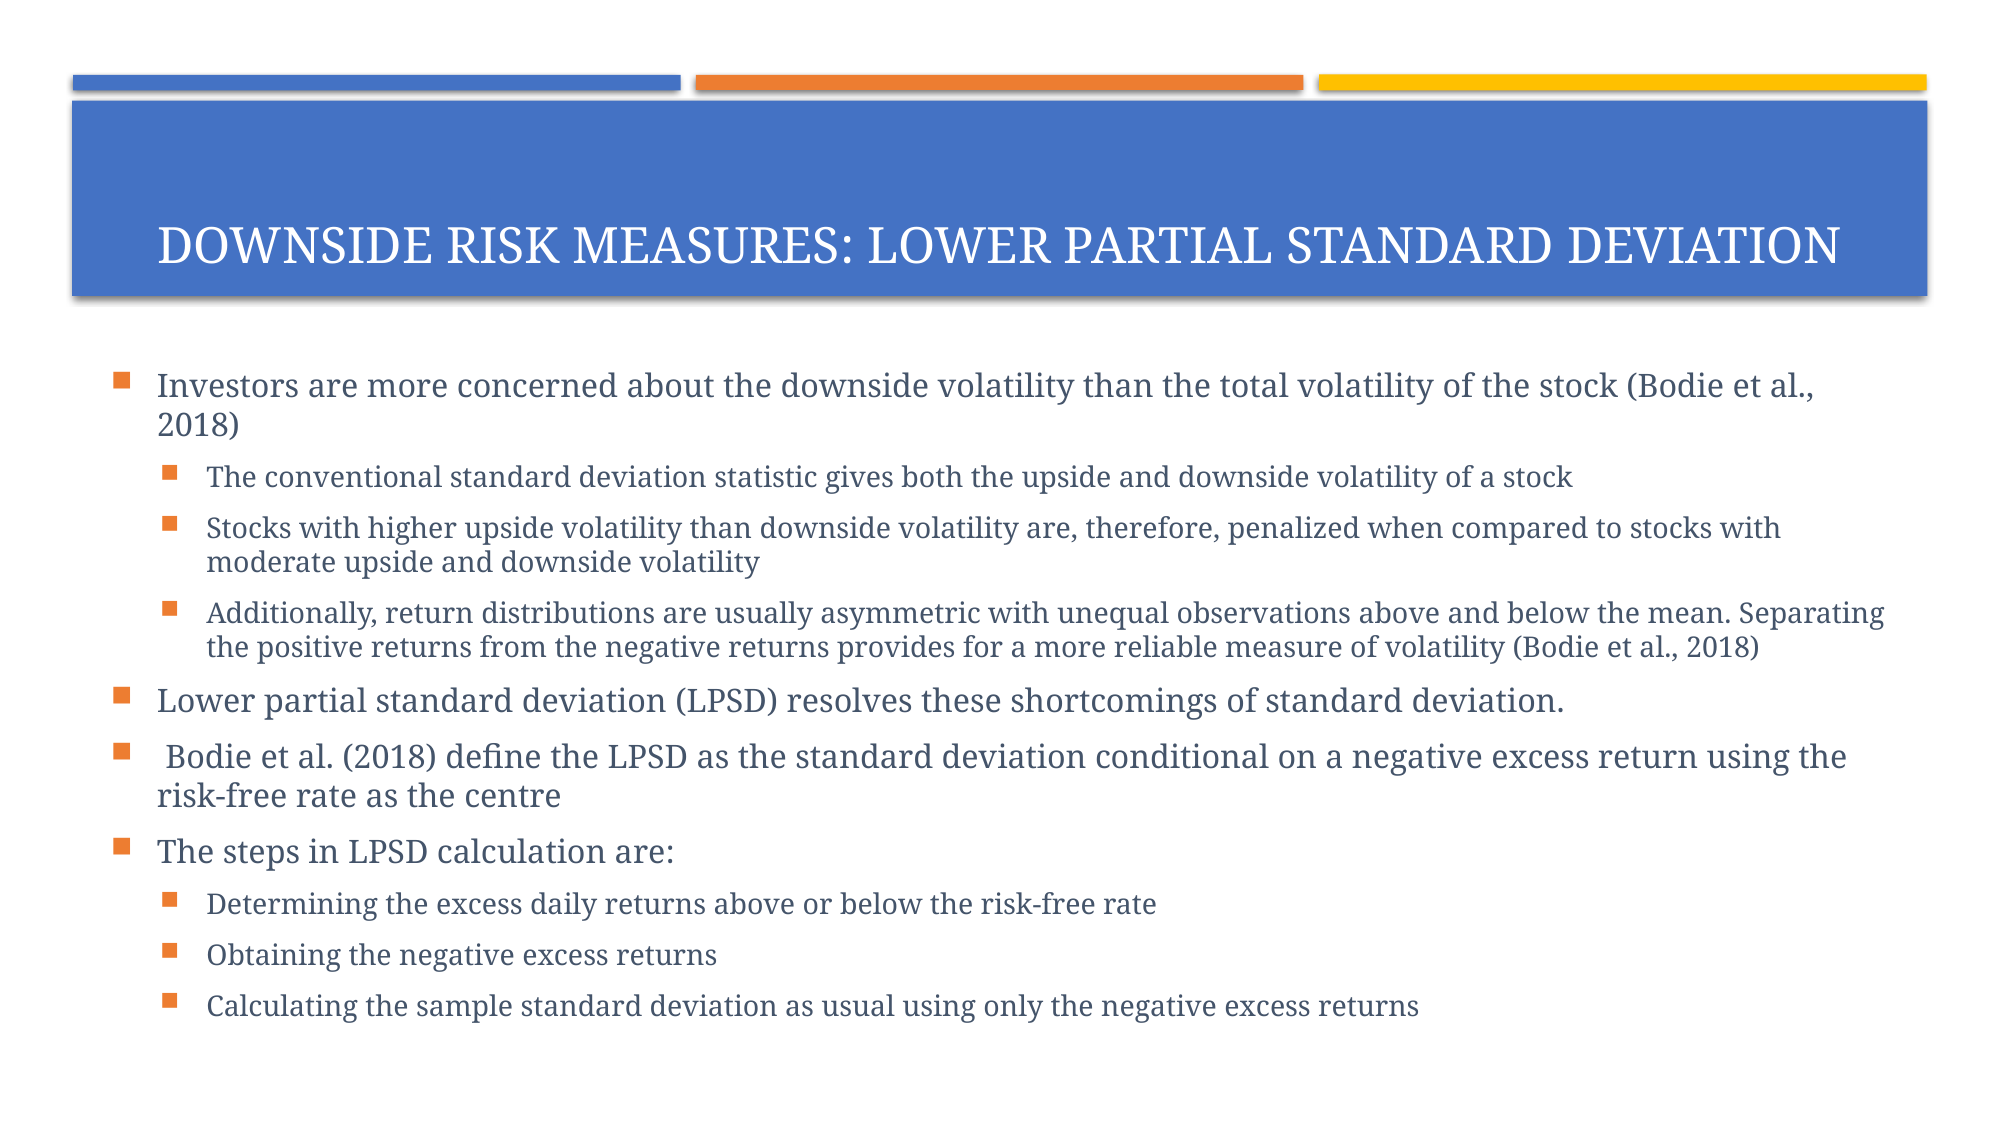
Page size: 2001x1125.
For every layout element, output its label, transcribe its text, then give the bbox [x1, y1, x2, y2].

list Investors are more concerned about the downside volatility than the total volatility of the stock (Bodie et al., 2018) The conventional standard deviation statistic gives both the upside and downside volatility of a stock Stocks with higher upside volatility than downside volatility are, therefore, penalized when compared to stocks with moderate upside and downside volatility Additionally, return distributions are usually asymmetric with unequal observations above and below the mean. Separating the positive returns from the negative returns provides for a more reliable measure of volatility (Bodie et al., 2018) Lower partial standard deviation (LPSD) resolves these shortcomings of standard deviation. Bodie et al. (2018) define the LPSD as the standard deviation conditional on a negative excess return using the risk-free rate as the centre The steps in LPSD calculation are: Determining the excess daily returns above or below the risk-free rate Obtaining the negative excess returns Calculating the sample standard deviation as usual using only the negative excess returns [95, 357, 1905, 1037]
title DOWNSIDE RISK MEASURES: LOWER PARTIAL STANDARD DEVIATION [95, 115, 1905, 282]
